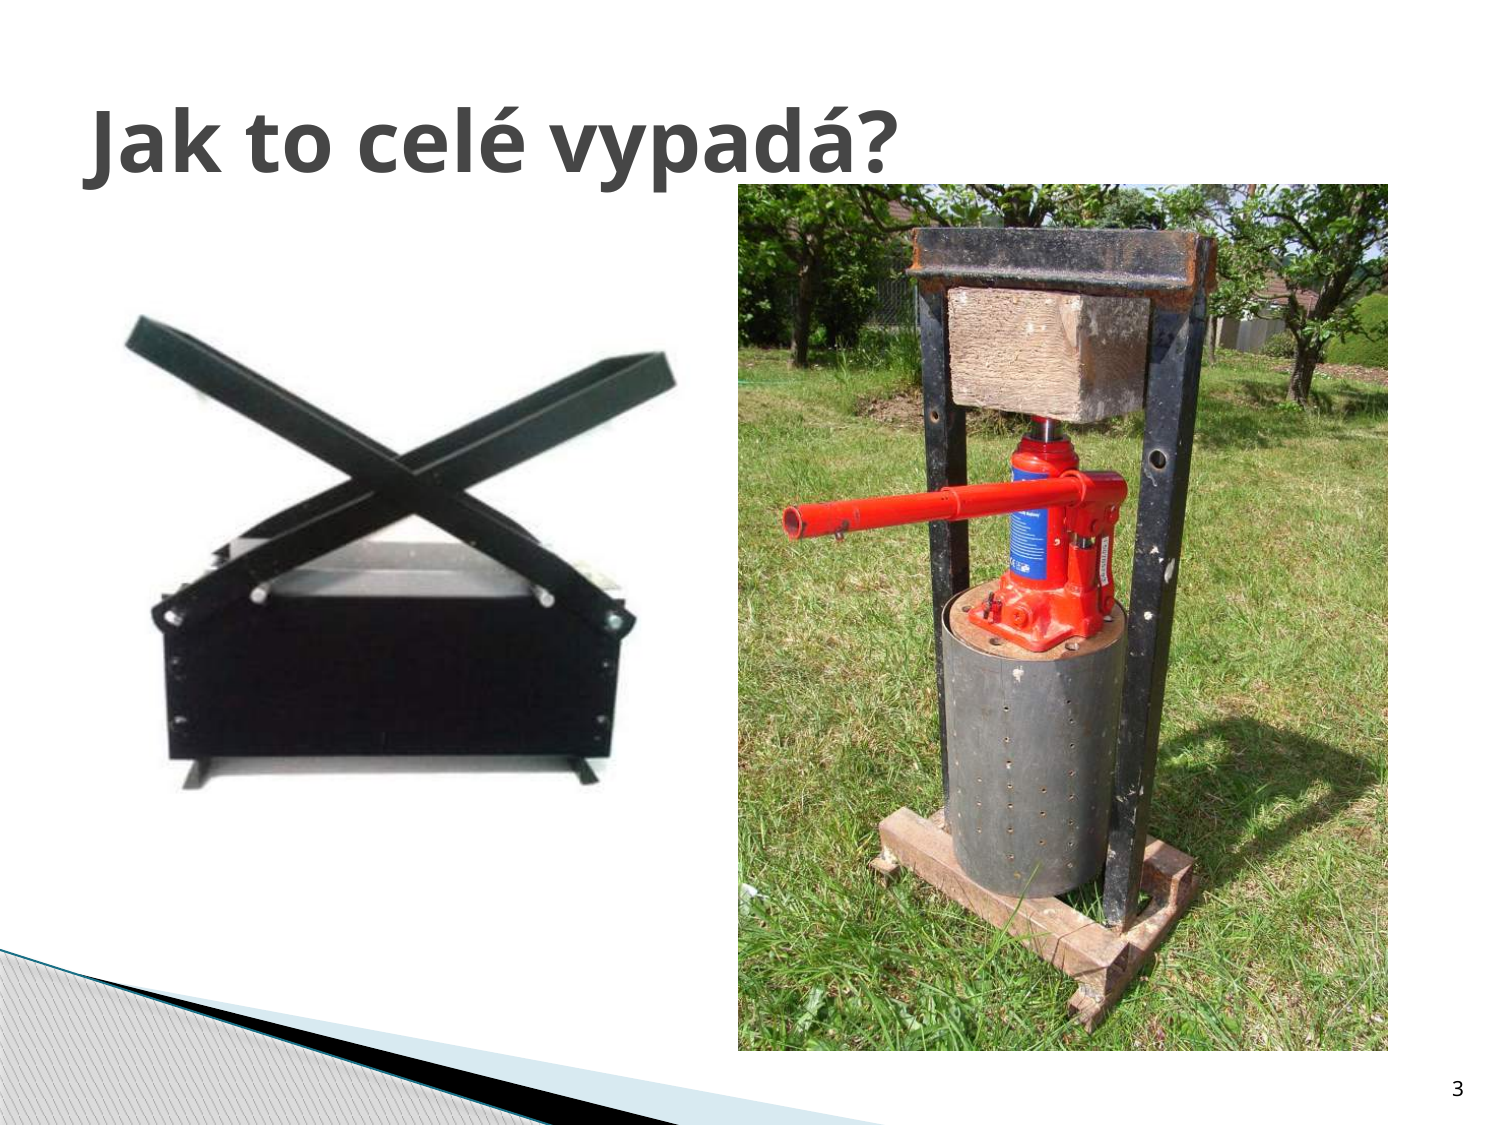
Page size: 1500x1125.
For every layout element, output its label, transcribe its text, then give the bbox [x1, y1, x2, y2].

picture [737, 184, 1389, 1051]
title Jak to celé vypadá? [75, 45, 1425, 233]
slide_number 3 [1418, 1051, 1479, 1112]
picture [76, 290, 716, 824]
